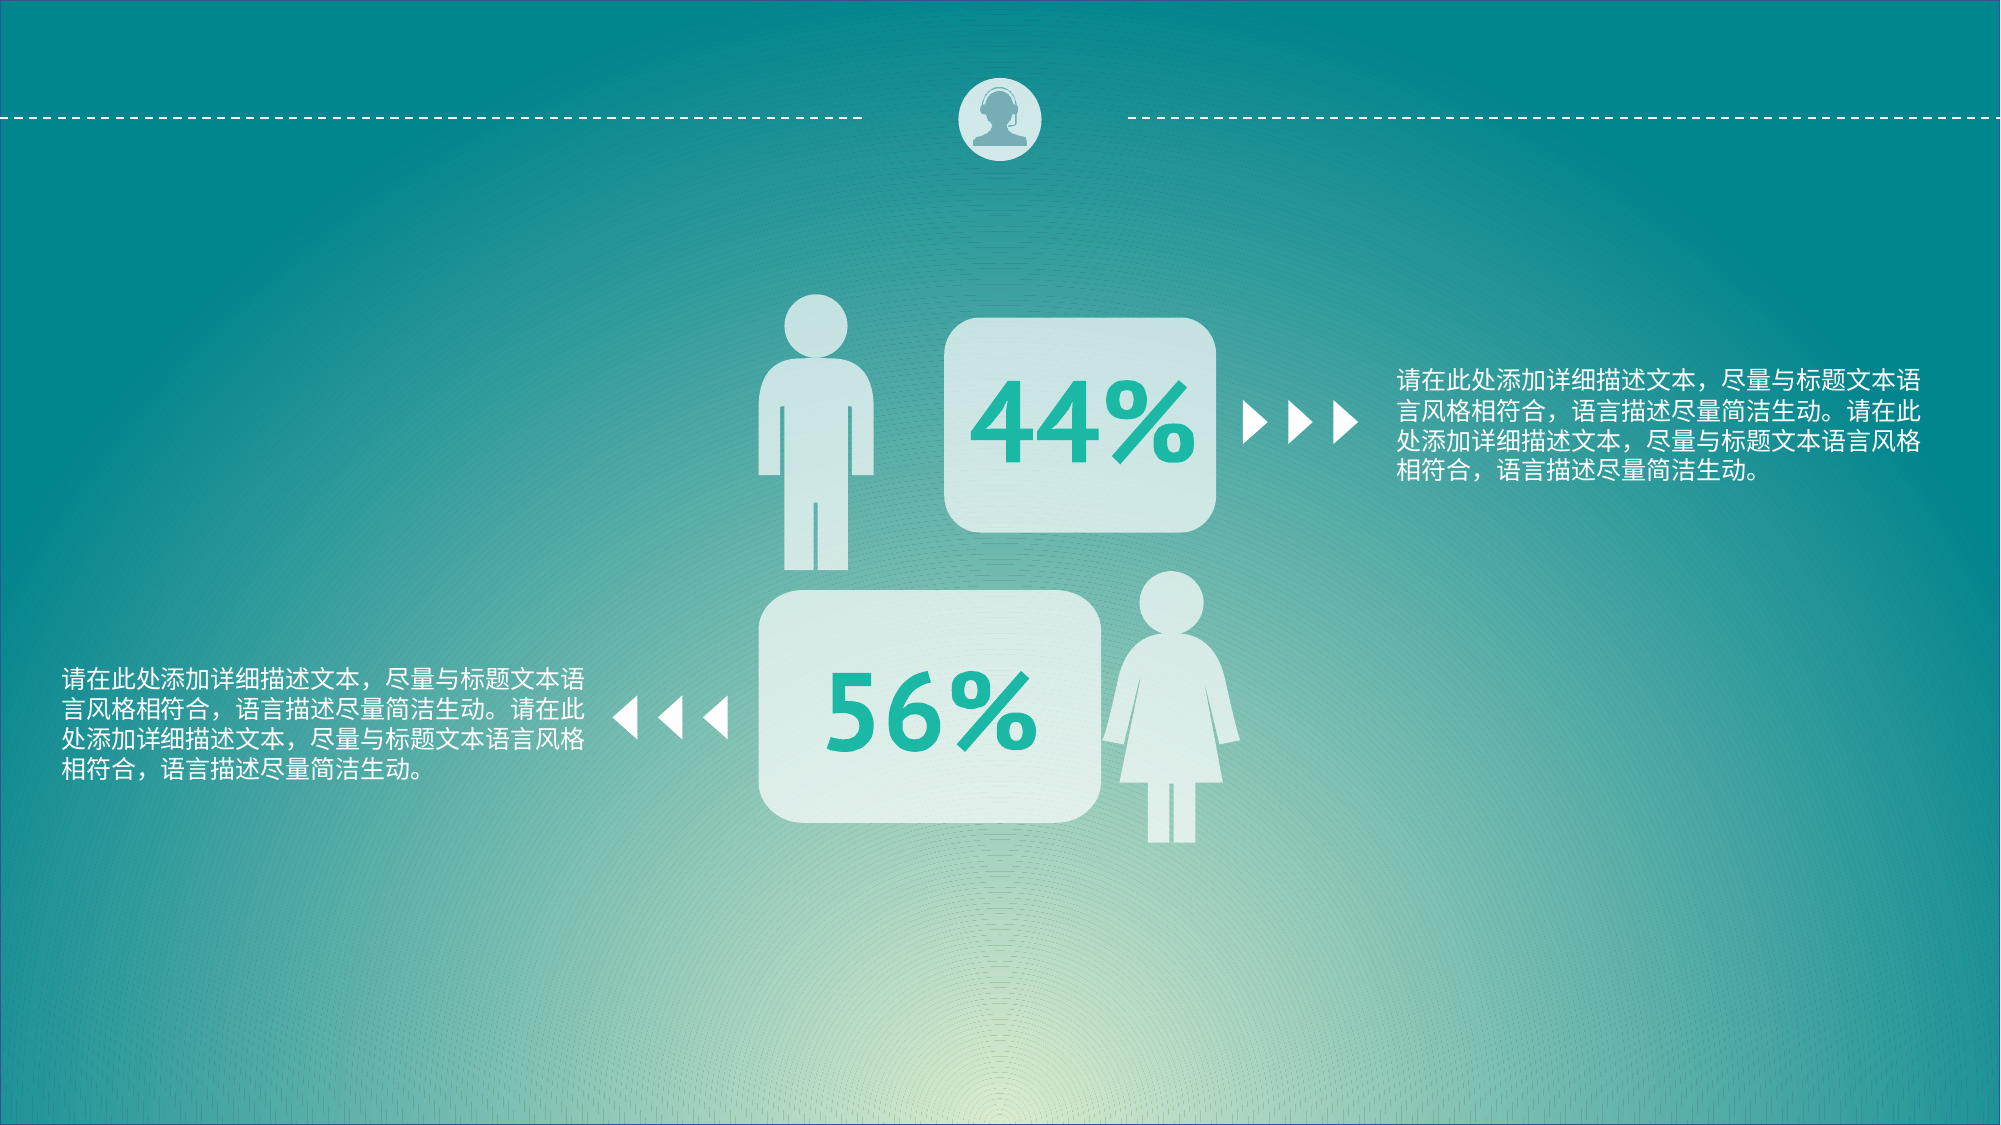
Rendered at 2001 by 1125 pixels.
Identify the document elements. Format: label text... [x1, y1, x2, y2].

text_box 请在此处添加详细描述文本，尽量与标题文本语言风格相符合，语言描述尽量简洁生动。请在此处添加详细描述文本，尽量与标题文本语言风格相符合，语言描述尽量简洁生动。 [46, 656, 622, 821]
text_box 请在此处添加详细描述文本，尽量与标题文本语言风格相符合，语言描述尽量简洁生动。请在此处添加详细描述文本，尽量与标题文本语言风格相符合，语言描述尽量简洁生动。 [1381, 357, 1958, 523]
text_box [612, 695, 728, 740]
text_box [958, 77, 1042, 162]
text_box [758, 294, 1242, 843]
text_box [1242, 399, 1359, 445]
